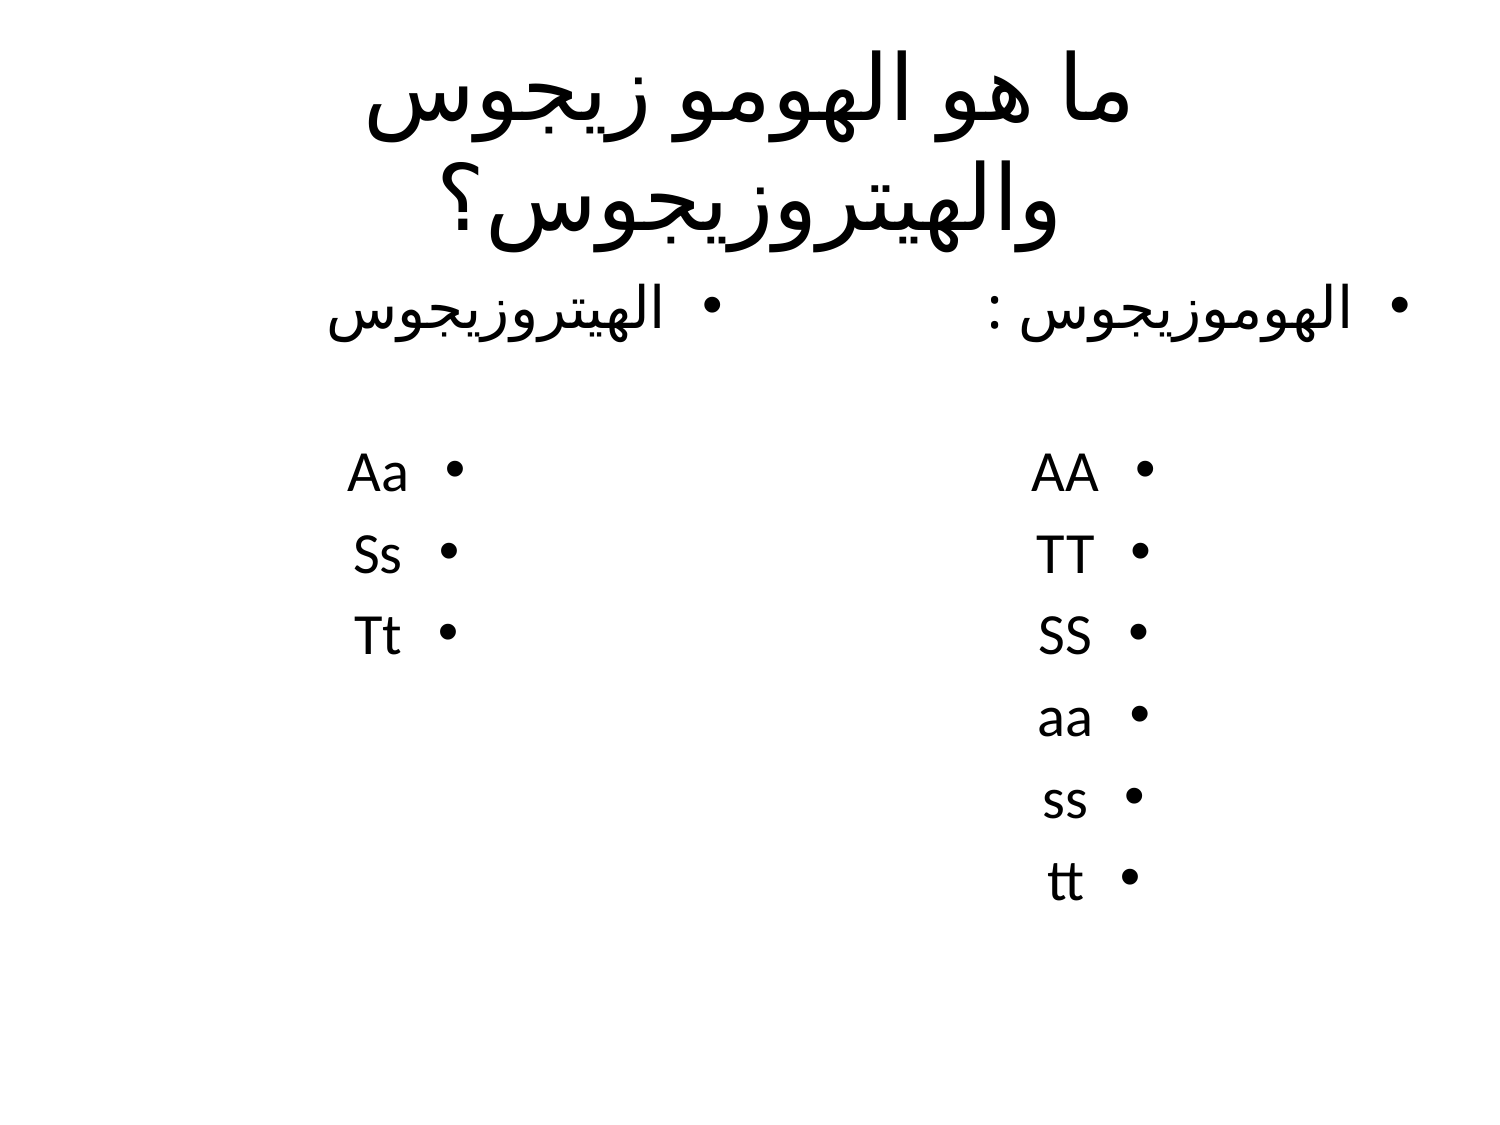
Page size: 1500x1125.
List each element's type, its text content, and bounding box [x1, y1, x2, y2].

title ما هو الهومو زيجوس والهيتروزيجوس؟ [75, 45, 1425, 233]
list الهيتروزيجوس Aa Ss Tt [75, 262, 738, 1005]
list الهوموزيجوس : AA TT SS aa ss tt [762, 262, 1425, 1005]
